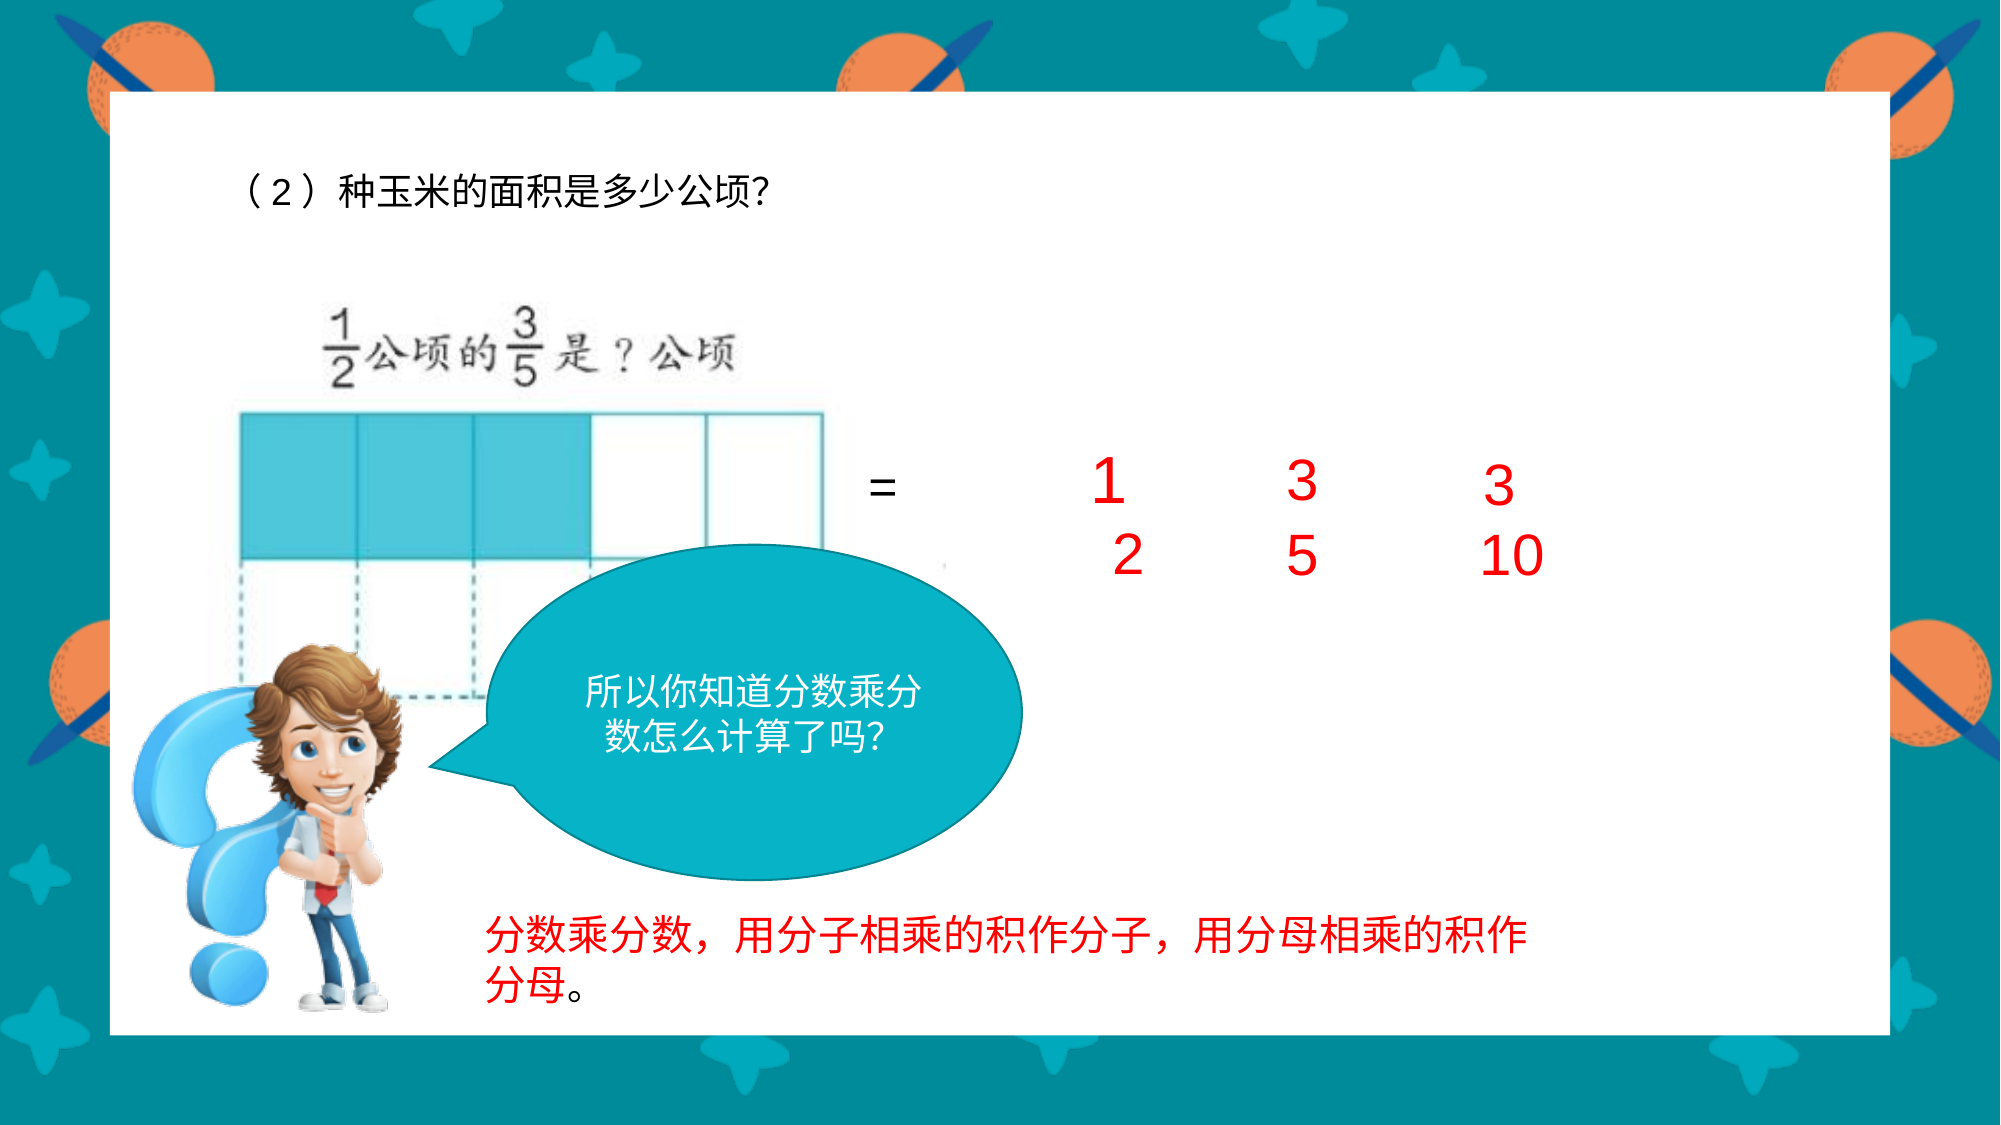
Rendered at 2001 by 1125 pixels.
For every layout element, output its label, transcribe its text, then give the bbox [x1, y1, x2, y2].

text_box 2 [1097, 508, 1179, 594]
text_box 1 [1075, 429, 1157, 524]
text_box （2）种玉米的面积是多少公顷？ [210, 160, 1622, 221]
text_box 5 [1271, 510, 1353, 595]
text_box 3 [1244, 434, 1373, 520]
text_box 分数乘分数，用分子相乘的积作分子，用分母相乘的积作分母。 [469, 901, 1563, 1017]
picture [0, 0, 2000, 1125]
text_box 10 [1465, 510, 1593, 595]
text_box 3 [1468, 439, 1551, 510]
text_box 所以你知道分数乘分数怎么计算了吗？ [452, 594, 1023, 882]
